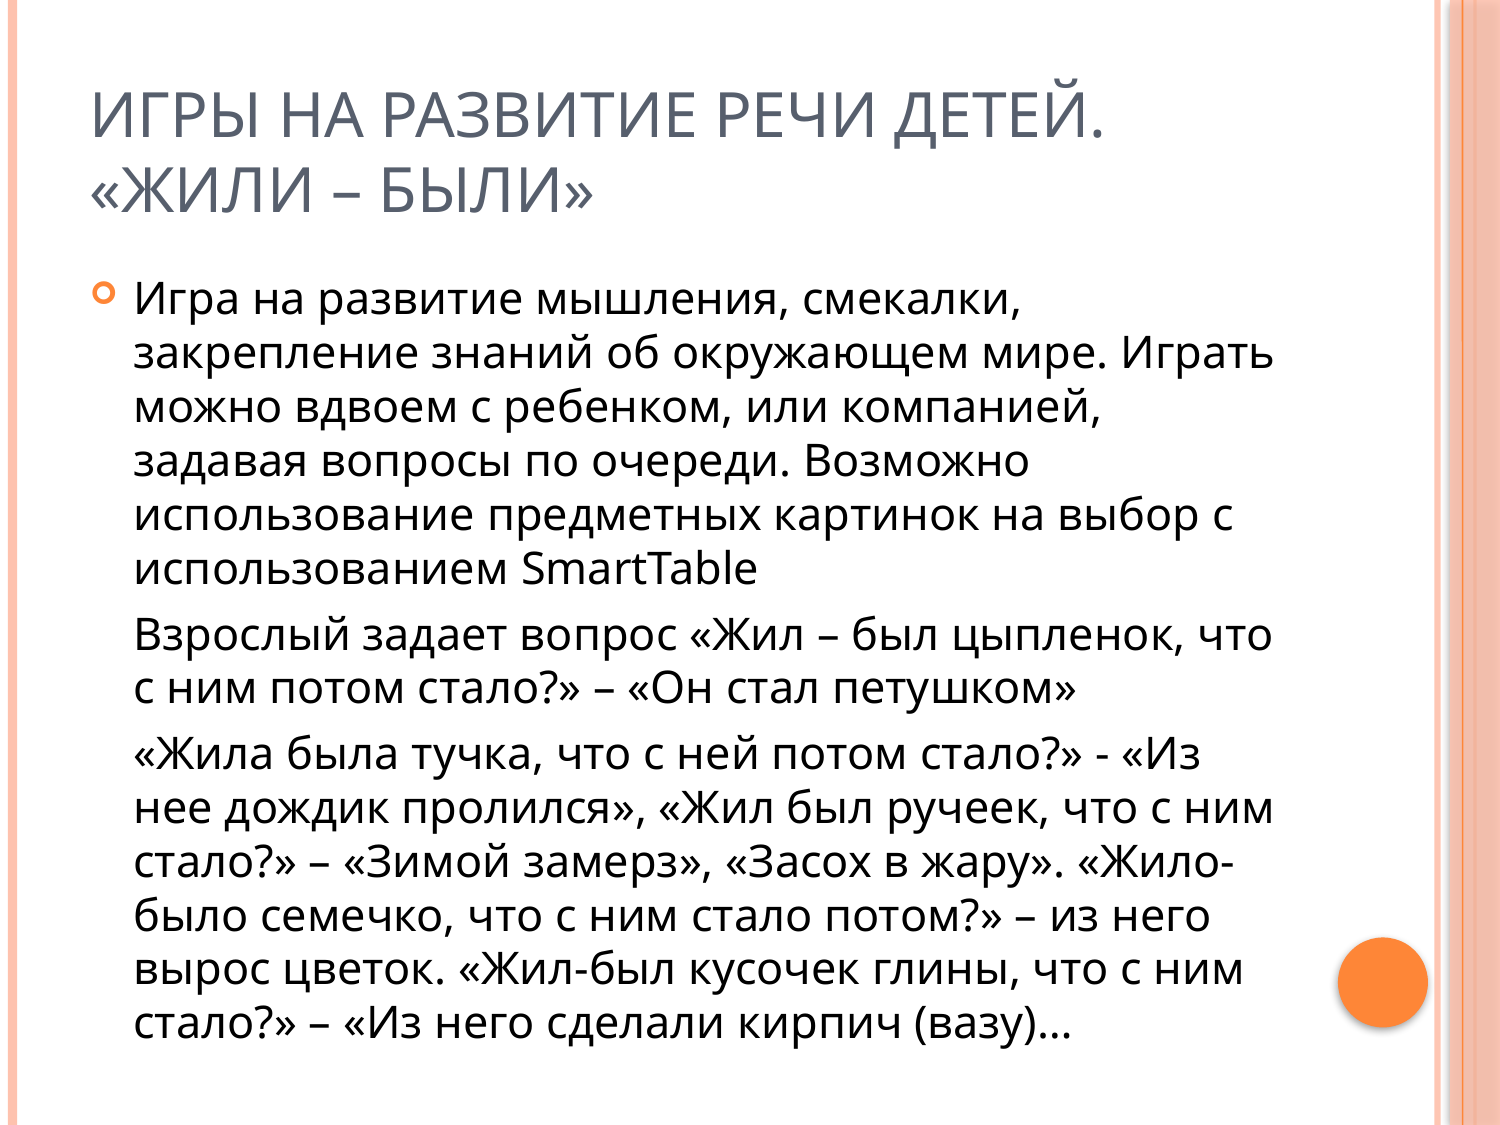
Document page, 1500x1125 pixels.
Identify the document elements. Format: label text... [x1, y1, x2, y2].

title Игры на развитие речи детей. «Жили – были» [75, 45, 1300, 233]
list Игра на развитие мышления, смекалки, закрепление знаний об окружающем мире. Играть можно вдвоем с ребенком, или компанией, задавая вопросы по очереди. Возможно использование предметных картинок на выбор с использованием SmartTable Взрослый задает вопрос «Жил – был цыпленок, что с ним потом стало?» – «Он стал петушком» «Жила была тучка, что с ней потом стало?» - «Из нее дождик пролился», «Жил был ручеек, что с ним стало?» – «Зимой замерз», «Засох в жару». «Жило-было семечко, что с ним стало потом?» – из него вырос цветок. «Жил-был кусочек глины, что с ним стало?» – «Из него сделали кирпич (вазу)… [75, 262, 1300, 1062]
